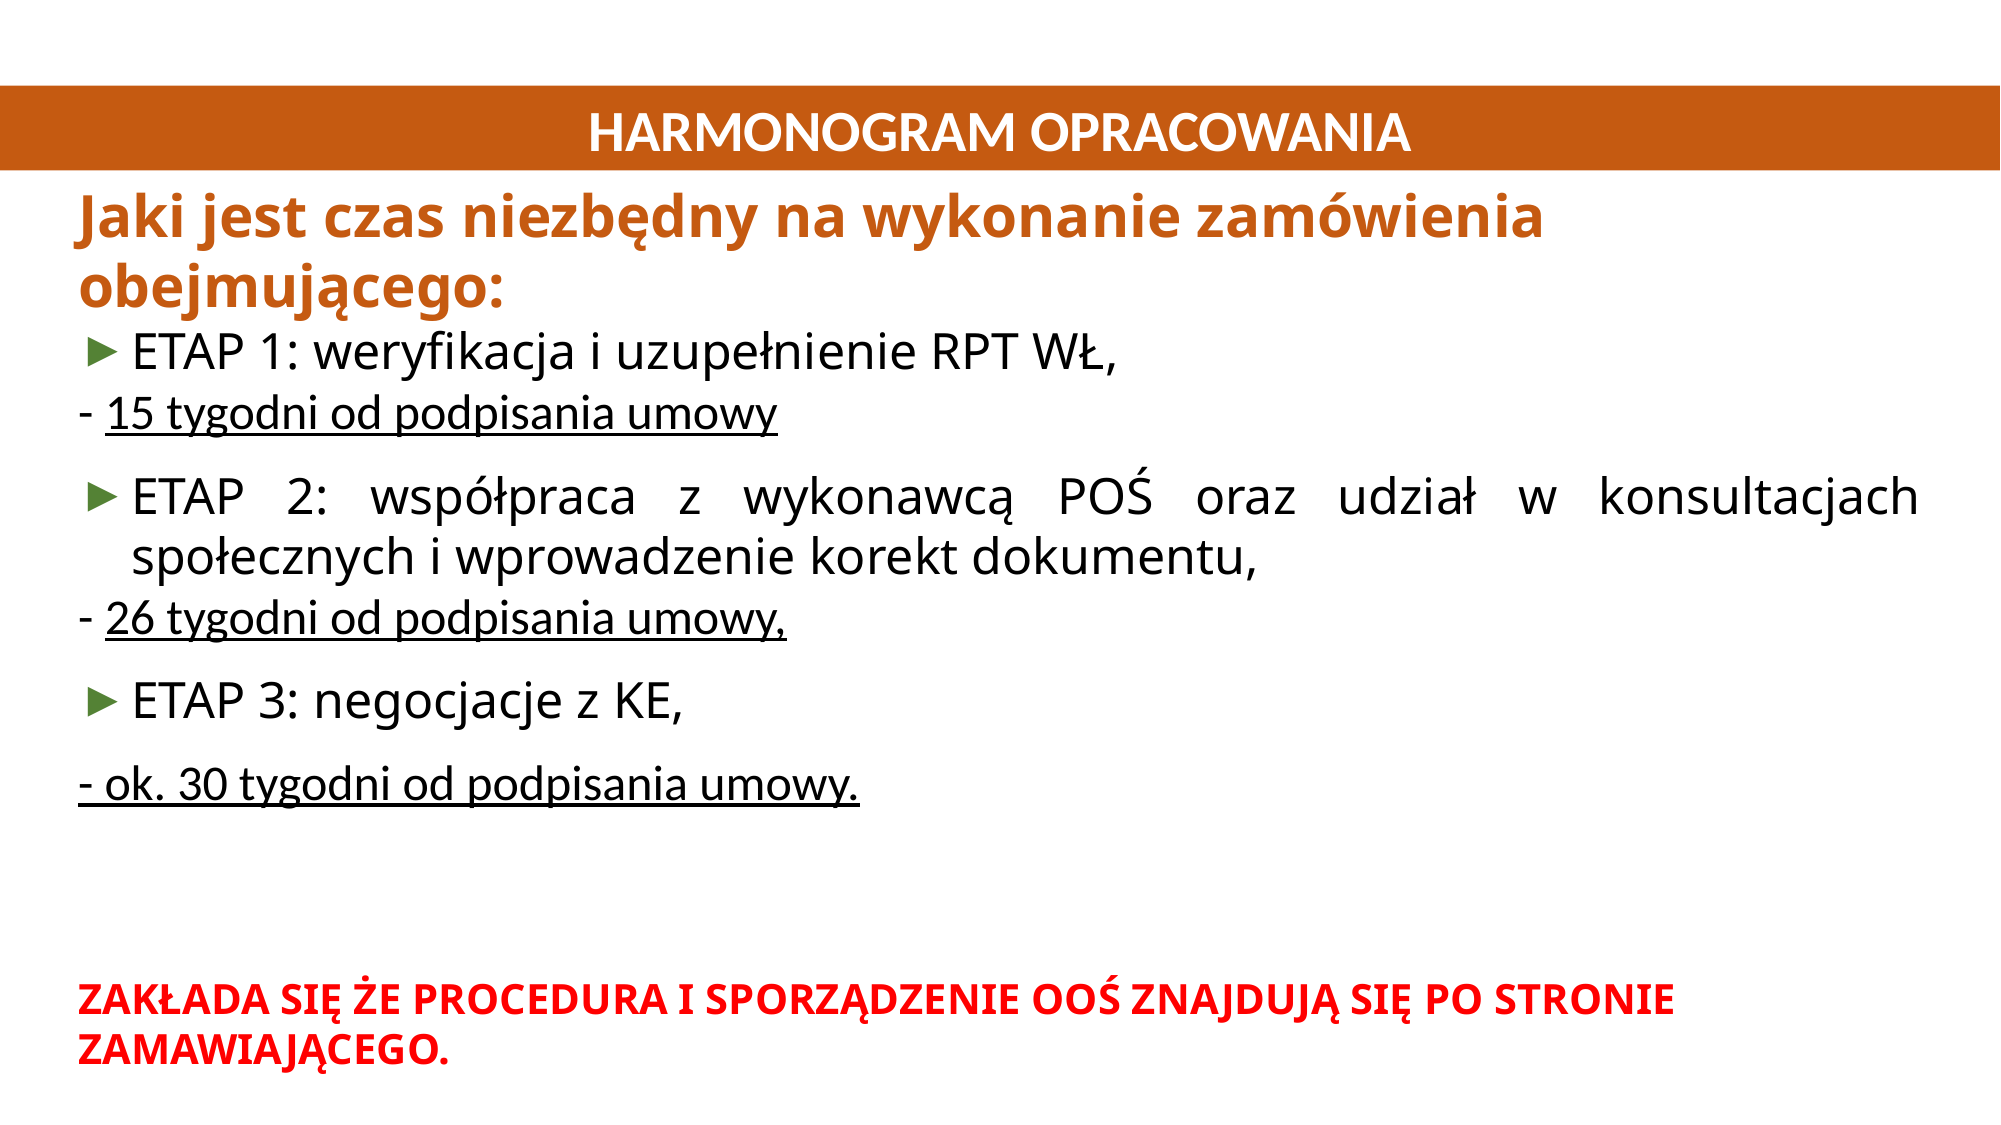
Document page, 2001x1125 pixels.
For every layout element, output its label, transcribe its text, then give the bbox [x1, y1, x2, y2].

text_box HARMONOGRAM OPRACOWANIA [0, 85, 2000, 171]
text_box Jaki jest czas niezbędny na wykonanie zamówienia obejmującego: ETAP 1: weryfikacja i uzupełnienie RPT WŁ, - 15 tygodni od podpisania umowy ETAP 2: współpraca z wykonawcą POŚ oraz udział w konsultacjach społecznych i wprowadzenie korekt dokumentu, - 26 tygodni od podpisania umowy, ETAP 3: negocjacje z KE, - ok. 30 tygodni od podpisania umowy. ZAKŁADA SIĘ ŻE PROCEDURA I SPORZĄDZENIE OOŚ ZNAJDUJĄ SIĘ PO STRONIE ZAMAWIAJĄCEGO. ` [63, 171, 1937, 855]
